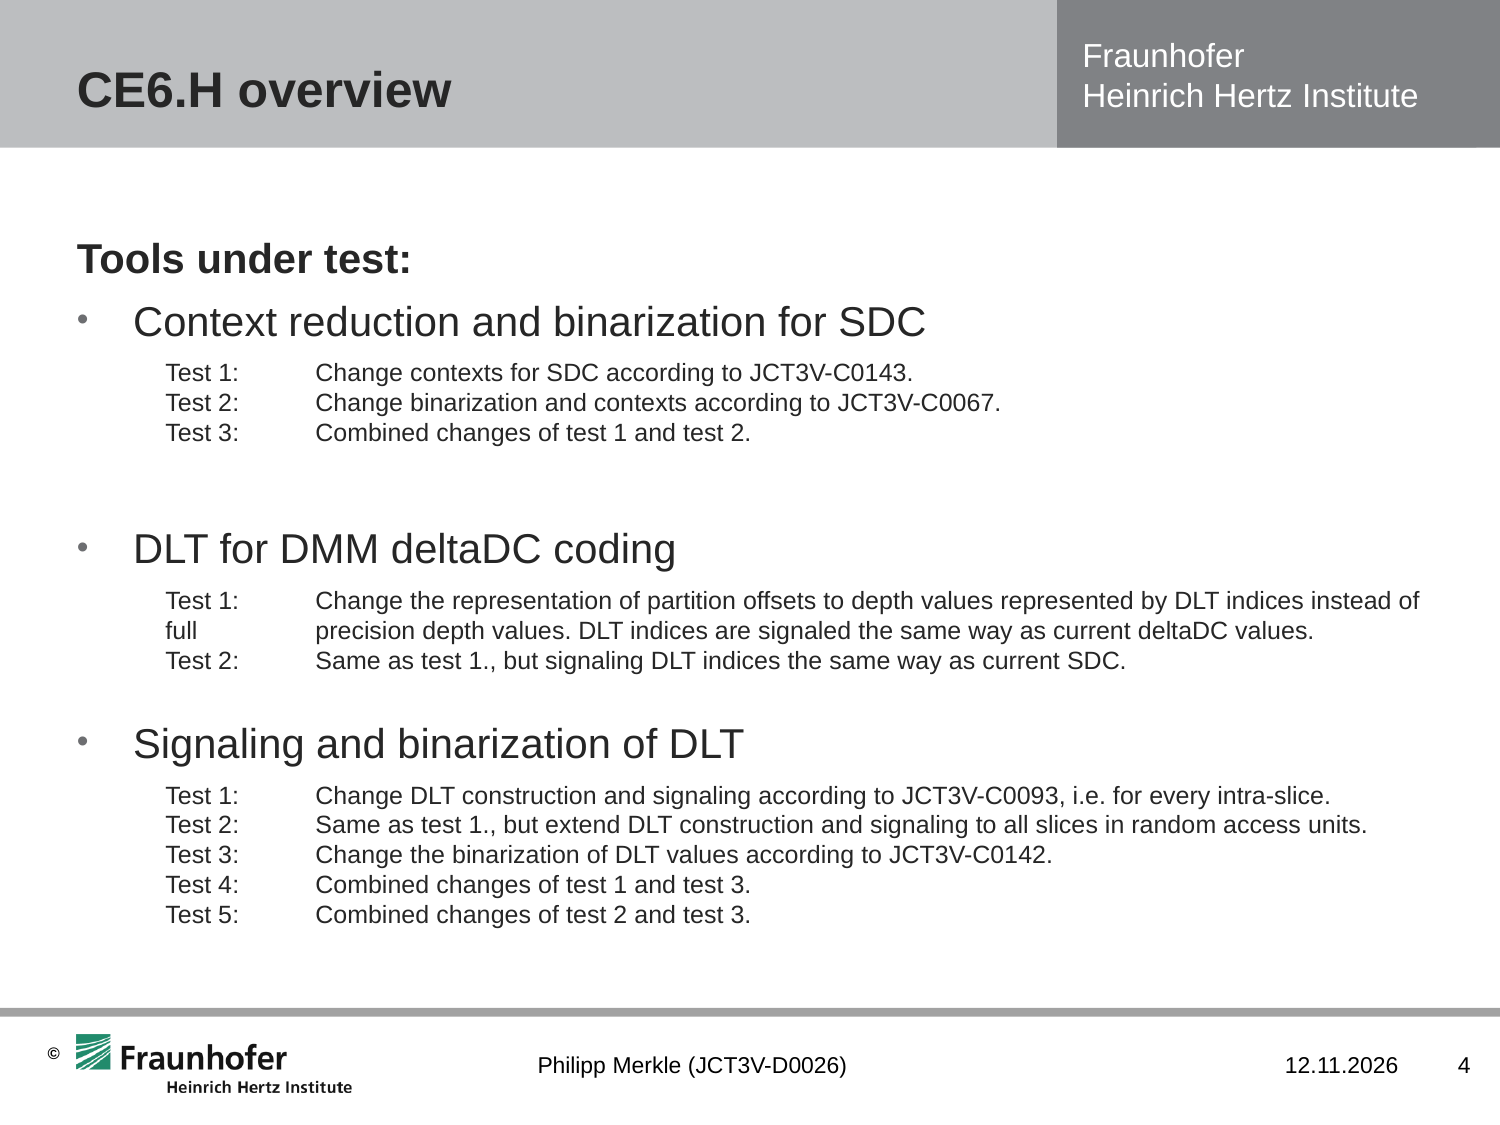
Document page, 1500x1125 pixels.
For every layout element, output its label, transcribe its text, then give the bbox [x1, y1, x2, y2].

list Tools under test: Context reduction and binarization for SDC Test 1: Change contexts for SDC according to JCT3V-C0143. Test 2: Change binarization and contexts according to JCT3V-C0067. Test 3: Combined changes of test 1 and test 2. DLT for DMM deltaDC coding Test 1: Change the representation of partition offsets to depth values represented by DLT indices instead of full precision depth values. DLT indices are signaled the same way as current deltaDC values. Test 2: Same as test 1., but signaling DLT indices the same way as current SDC. Signaling and binarization of DLT Test 1: Change DLT construction and signaling according to JCT3V-C0093, i.e. for every intra-slice. Test 2: Same as test 1., but extend DLT construction and signaling to all slices in random access units. Test 3: Change the binarization of DLT values according to JCT3V-C0142. Test 4: Combined changes of test 1 and test 3. Test 5: Combined changes of test 2 and test 3. [76, 231, 1424, 973]
picture [76, 1034, 352, 1093]
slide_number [1019, 1034, 1394, 1094]
footer Philipp Merkle (JCT3V-D0026) [442, 1034, 1008, 1094]
title CE6.H overview [76, 58, 1022, 118]
slide_number 4 [1394, 1034, 1471, 1094]
